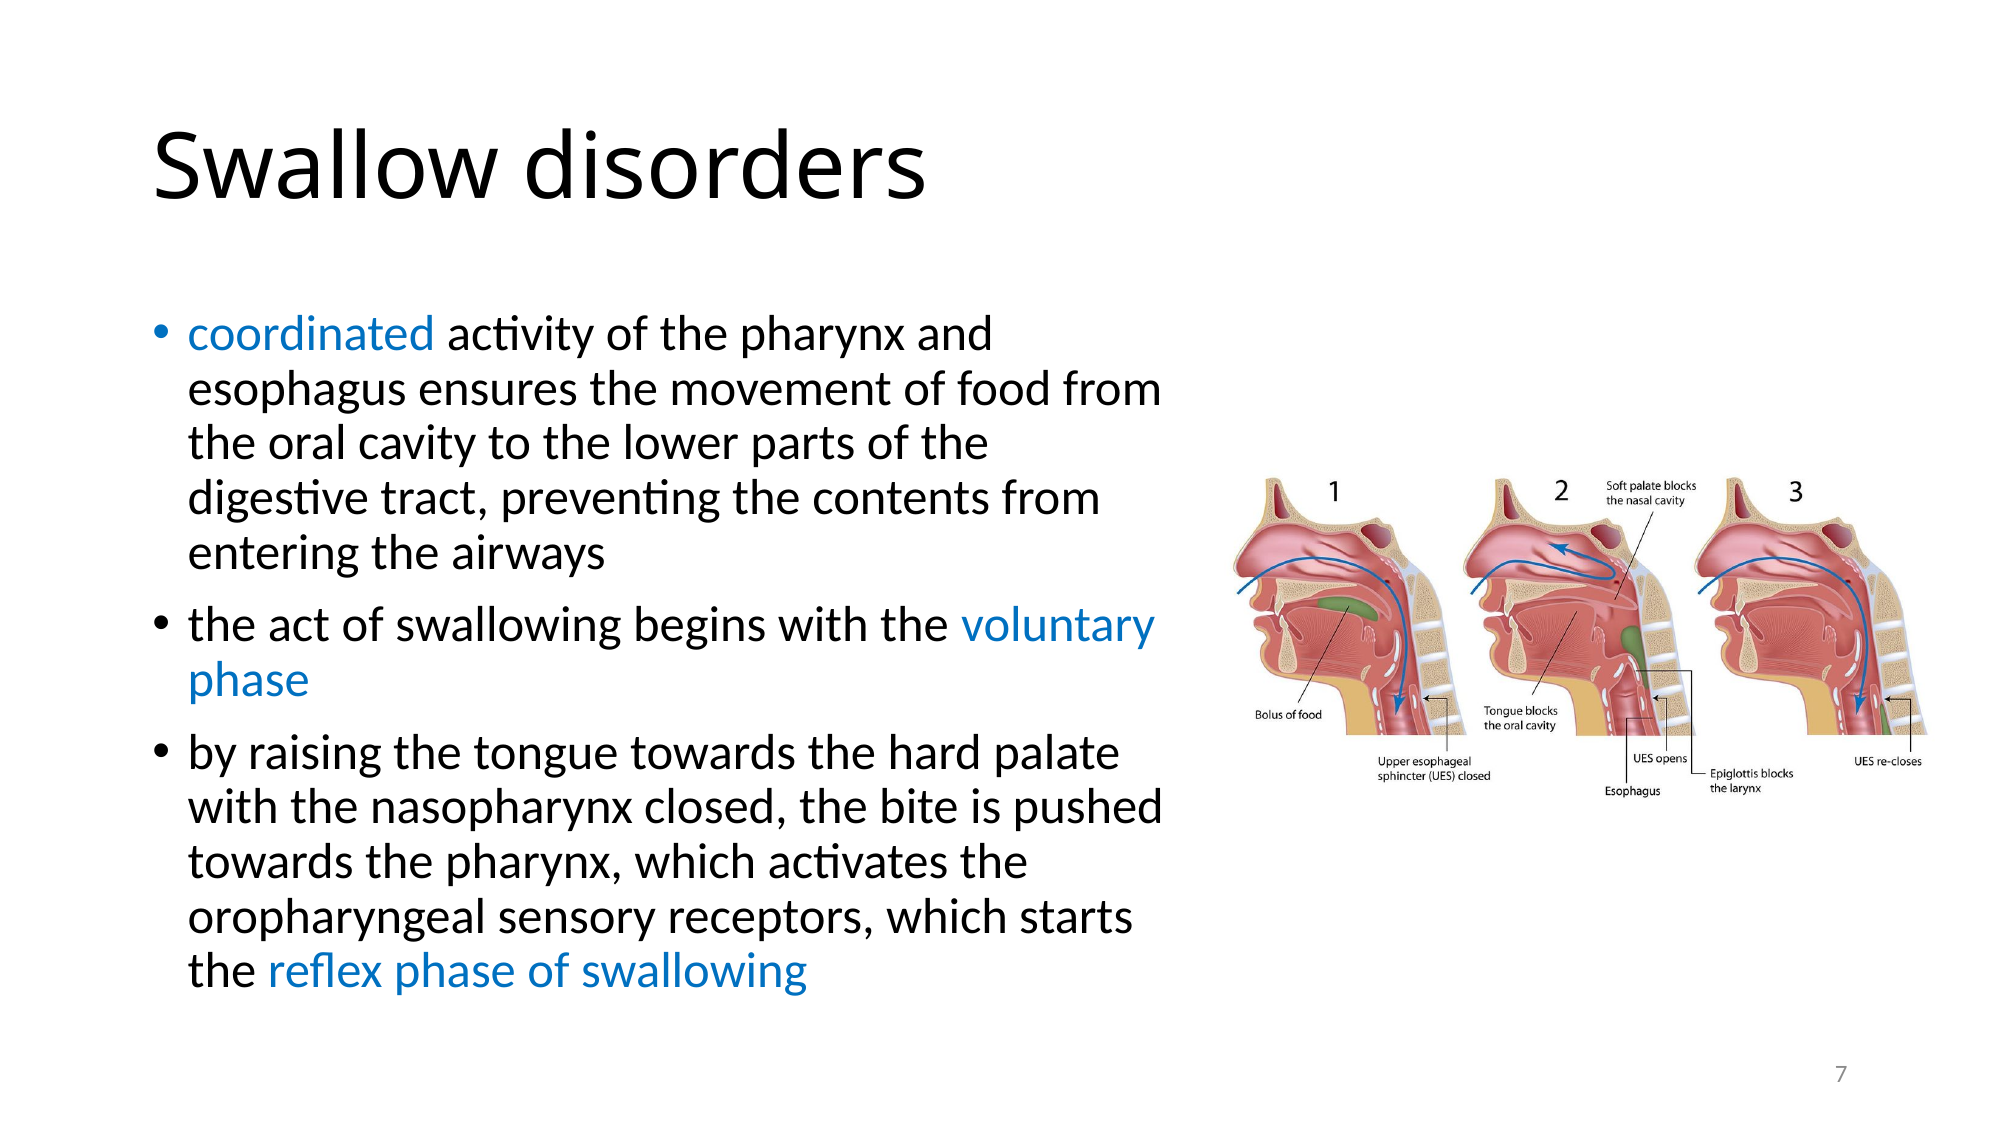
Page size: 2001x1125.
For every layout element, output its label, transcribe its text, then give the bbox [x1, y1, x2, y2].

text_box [1195, 371, 1973, 809]
title Swallow disorders [137, 59, 1863, 278]
list coordinated activity of the pharynx and esophagus ensures the movement of food from the oral cavity to the lower parts of the digestive tract, preventing the contents from entering the airways the act of swallowing begins with the voluntary phase by raising the tongue towards the hard palate with the nasopharynx closed, the bite is pushed towards the pharynx, which activates the oropharyngeal sensory receptors, which starts the reflex phase of swallowing [137, 299, 1196, 1014]
slide_number 7 [1412, 1042, 1863, 1103]
